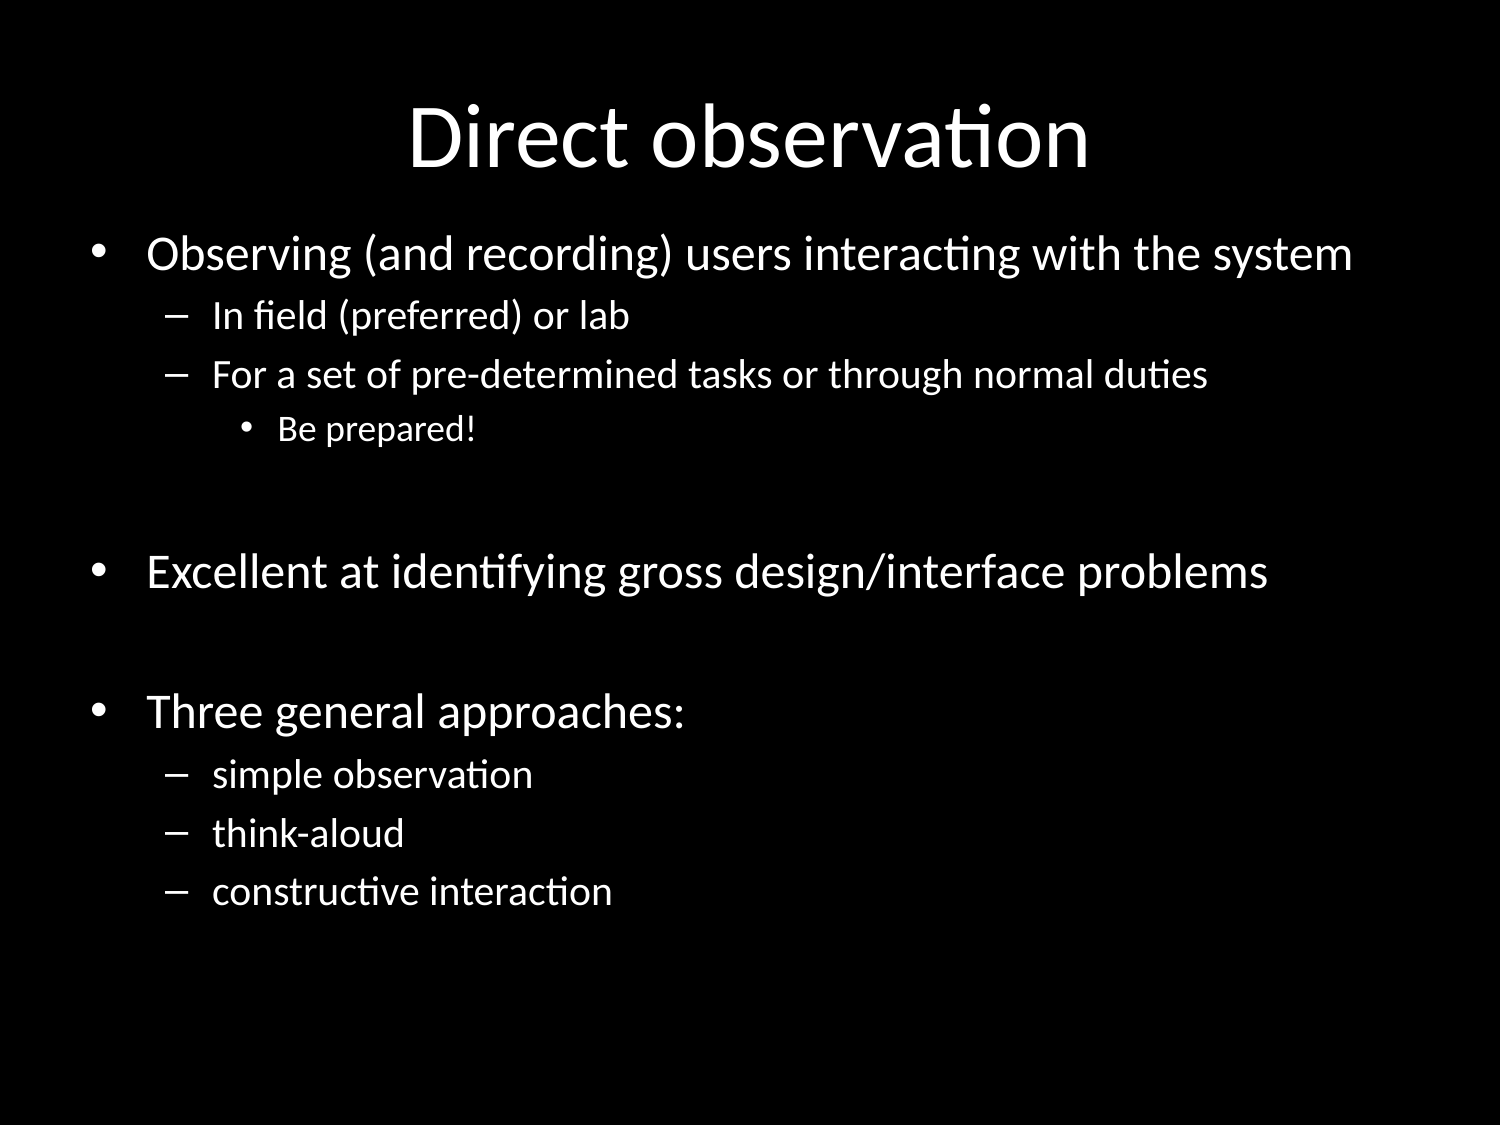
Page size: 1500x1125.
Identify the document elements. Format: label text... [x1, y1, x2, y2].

title Direct observation [112, 37, 1388, 225]
list Observing (and recording) users interacting with the system In field (preferred) or lab For a set of pre-determined tasks or through normal duties Be prepared! Excellent at identifying gross design/interface problems Three general approaches: simple observation think-aloud constructive interaction [75, 212, 1375, 1025]
